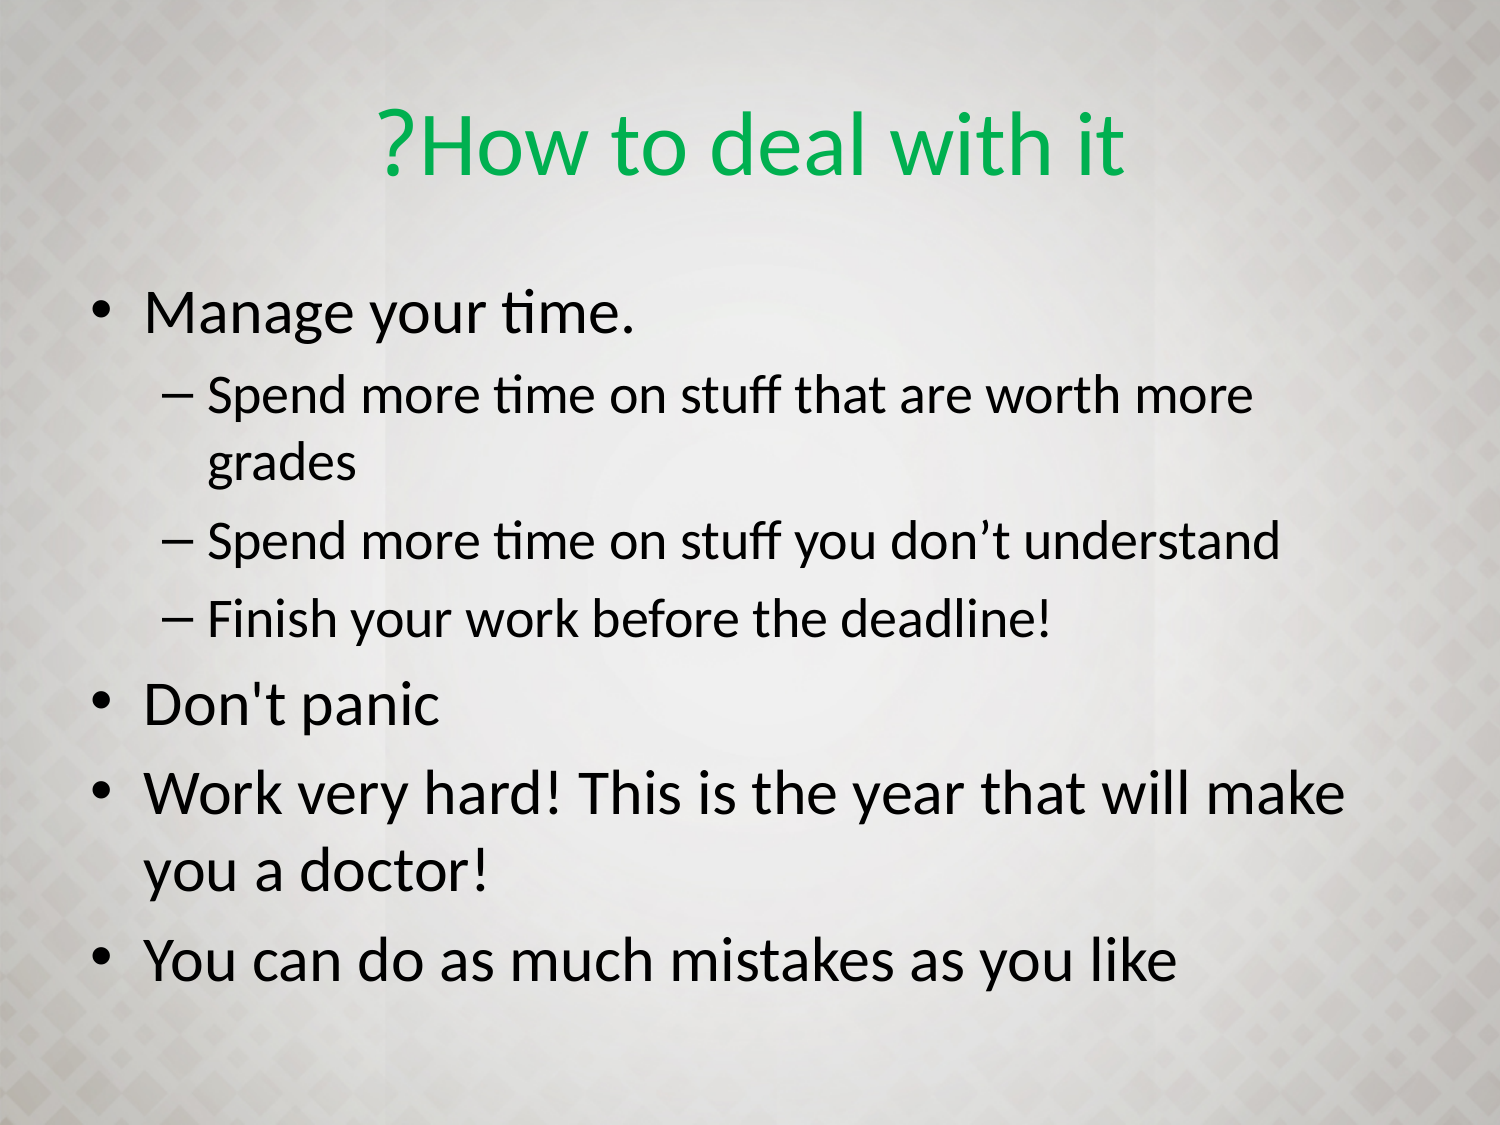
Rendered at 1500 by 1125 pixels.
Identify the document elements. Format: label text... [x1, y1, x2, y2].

picture [0, 0, 1500, 1125]
list Manage your time. Spend more time on stuff that are worth more grades Spend more time on stuff you don’t understand Finish your work before the deadline! Don't panic Work very hard! This is the year that will make you a doctor! You can do as much mistakes as you like [75, 262, 1425, 1005]
title How to deal with it? [75, 45, 1425, 233]
